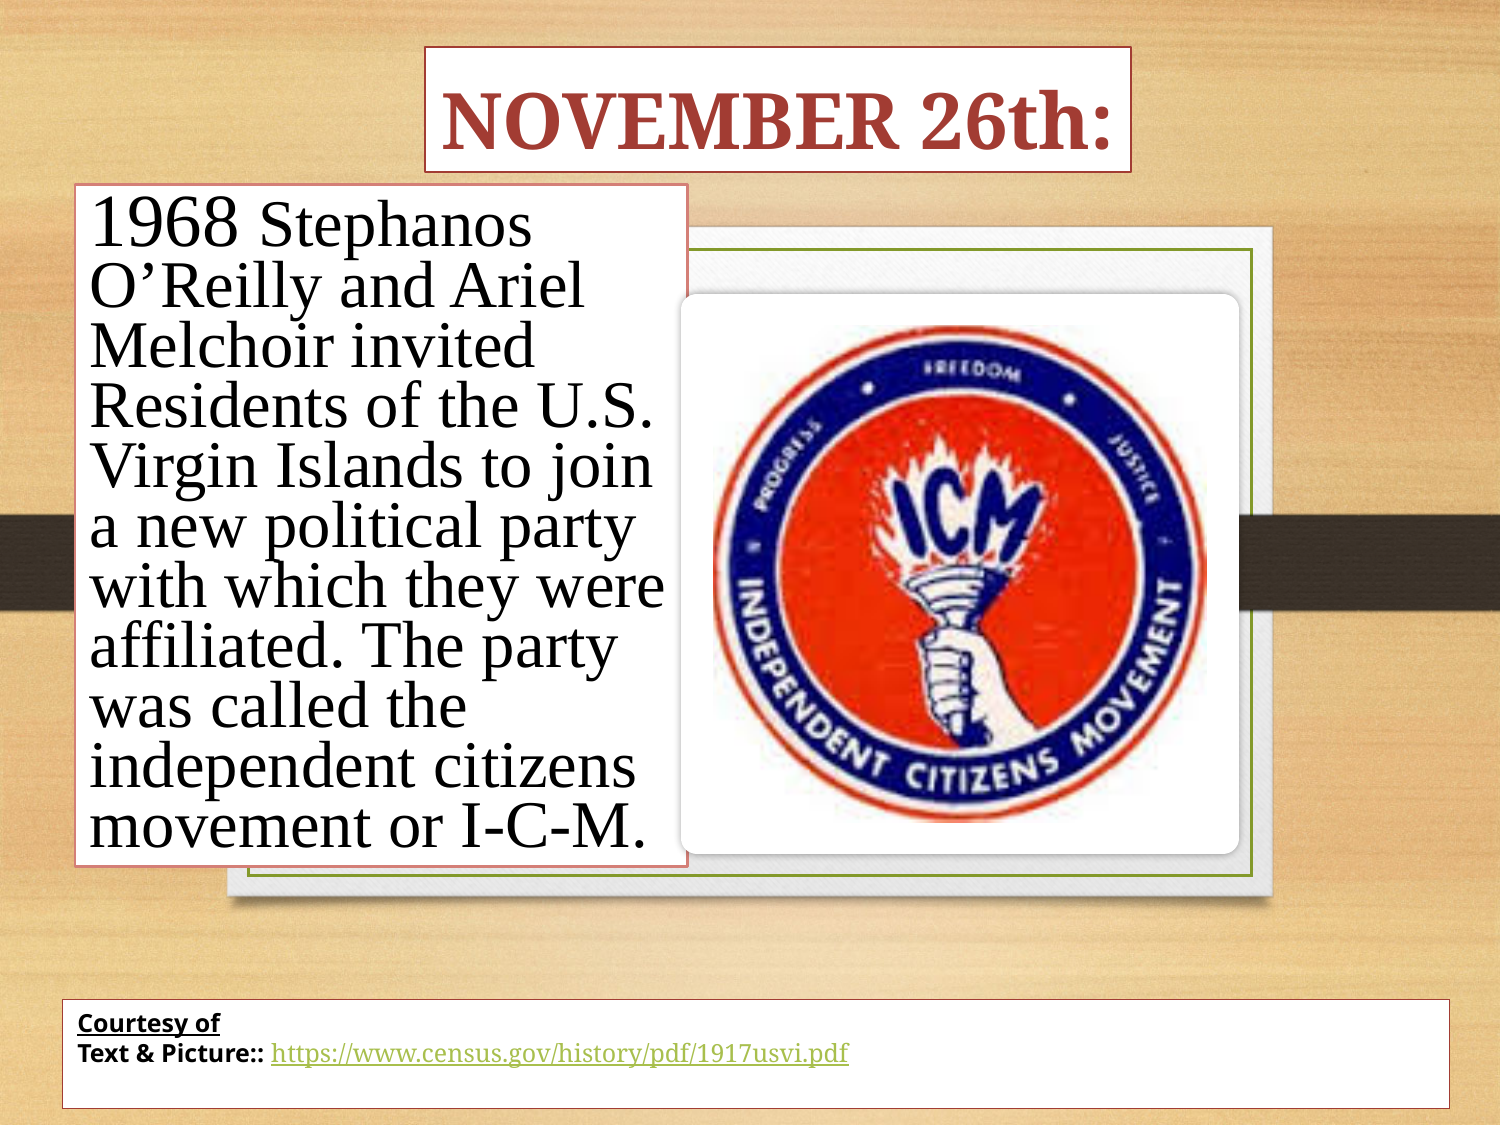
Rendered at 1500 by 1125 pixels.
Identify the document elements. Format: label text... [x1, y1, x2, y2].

text_box NOVEMBER 26th: [424, 46, 1132, 173]
text_box Courtesy of Text & Picture:: https://www.census.gov/history/pdf/1917usvi.pdf [62, 999, 1450, 1109]
text_box 1968 Stephanos O’Reilly and Ariel Melchoir invited Residents of the U.S. Virgin Islands to join a new political party with which they were affiliated. The party was called the independent citizens movement or I-C-M. [74, 183, 689, 868]
picture [0, 0, 1500, 1125]
